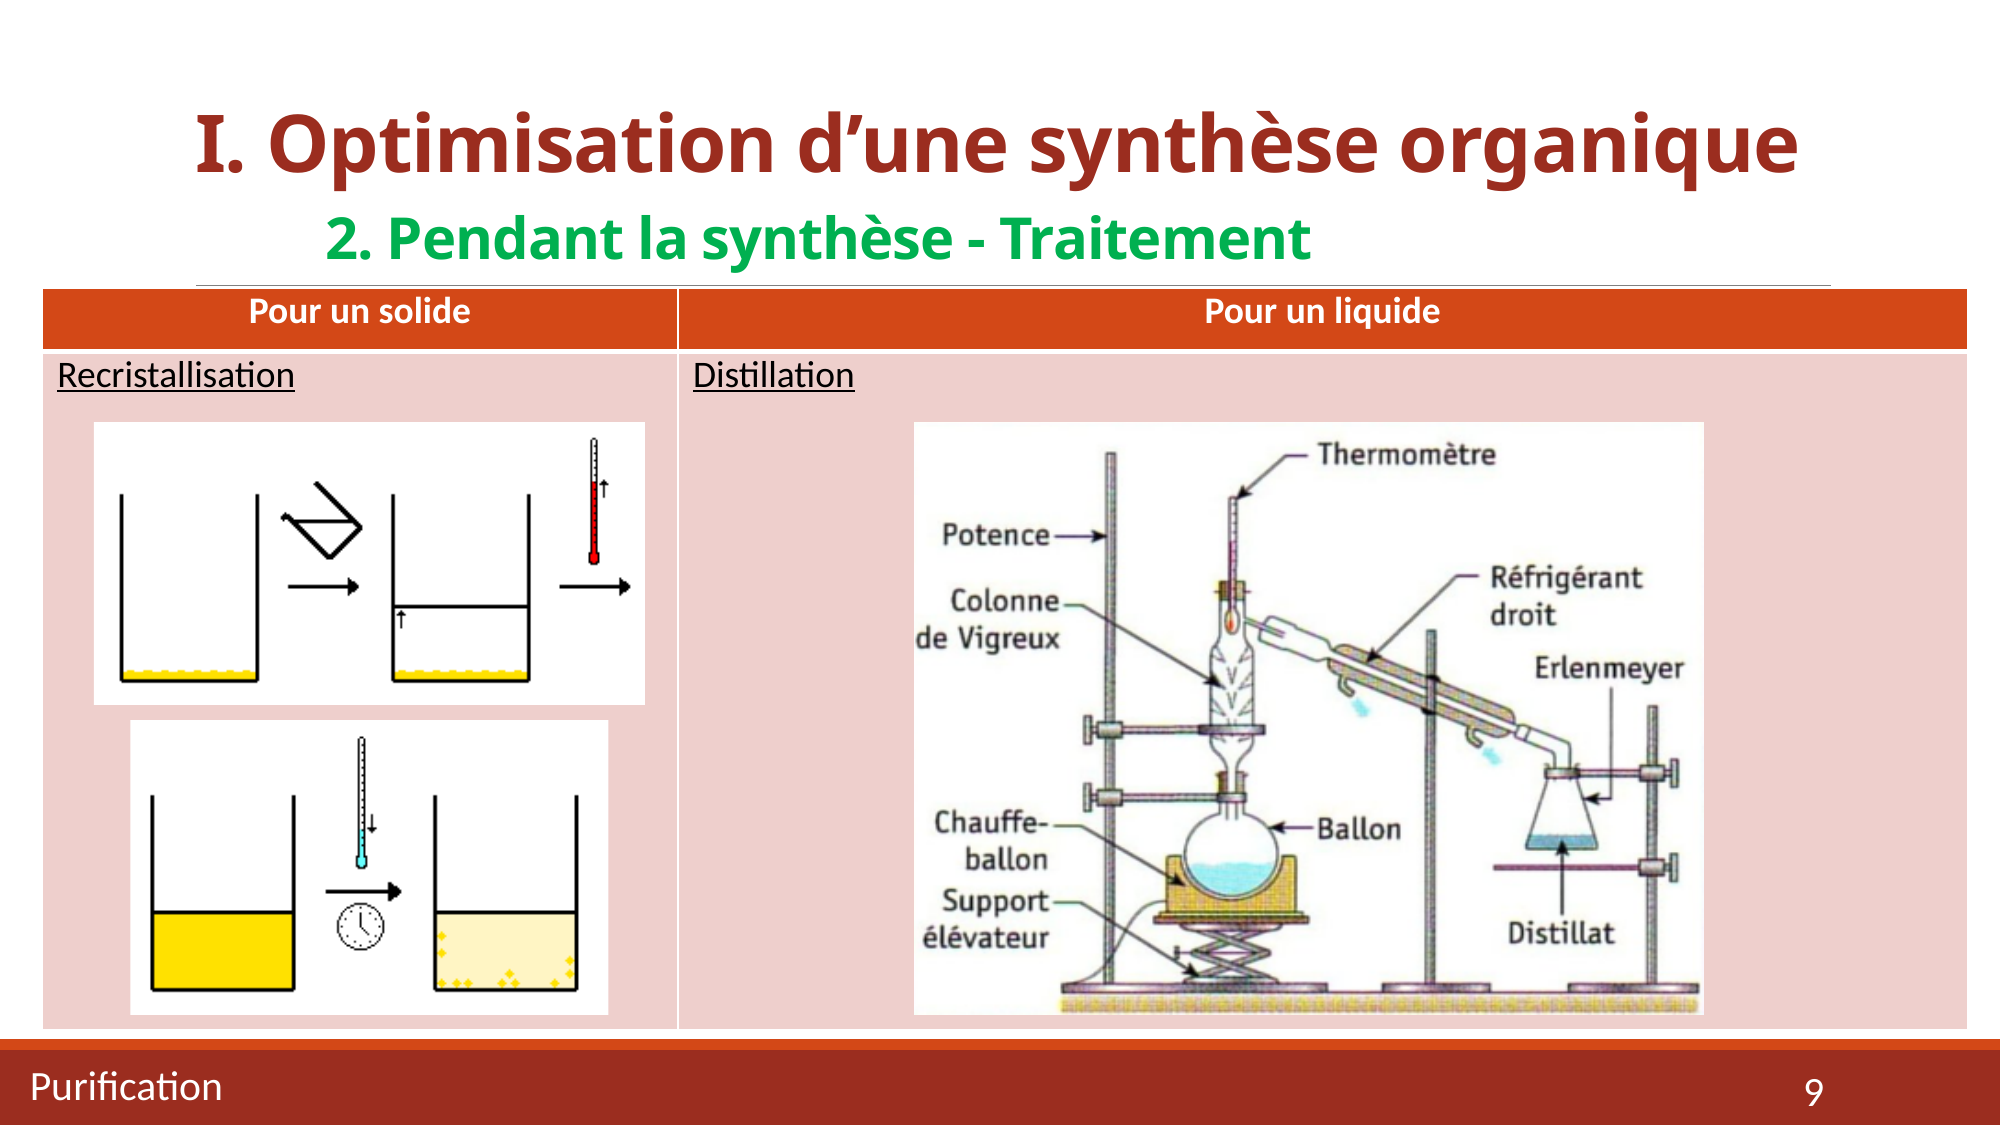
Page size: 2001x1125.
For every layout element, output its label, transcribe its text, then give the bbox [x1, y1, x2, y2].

table_header Pour un solide [43, 289, 677, 349]
picture [913, 421, 1704, 1015]
table_header Pour un liquide [679, 289, 1967, 349]
picture [129, 719, 609, 1015]
text_box Purification [0, 1056, 2000, 1125]
table_cell Recristallisation [43, 354, 677, 1029]
table_cell Distillation [679, 354, 1967, 1029]
title I. Optimisation d’une synthèse organique 2. Pendant la synthèse - Traitement [180, 47, 1830, 285]
picture [93, 421, 646, 705]
